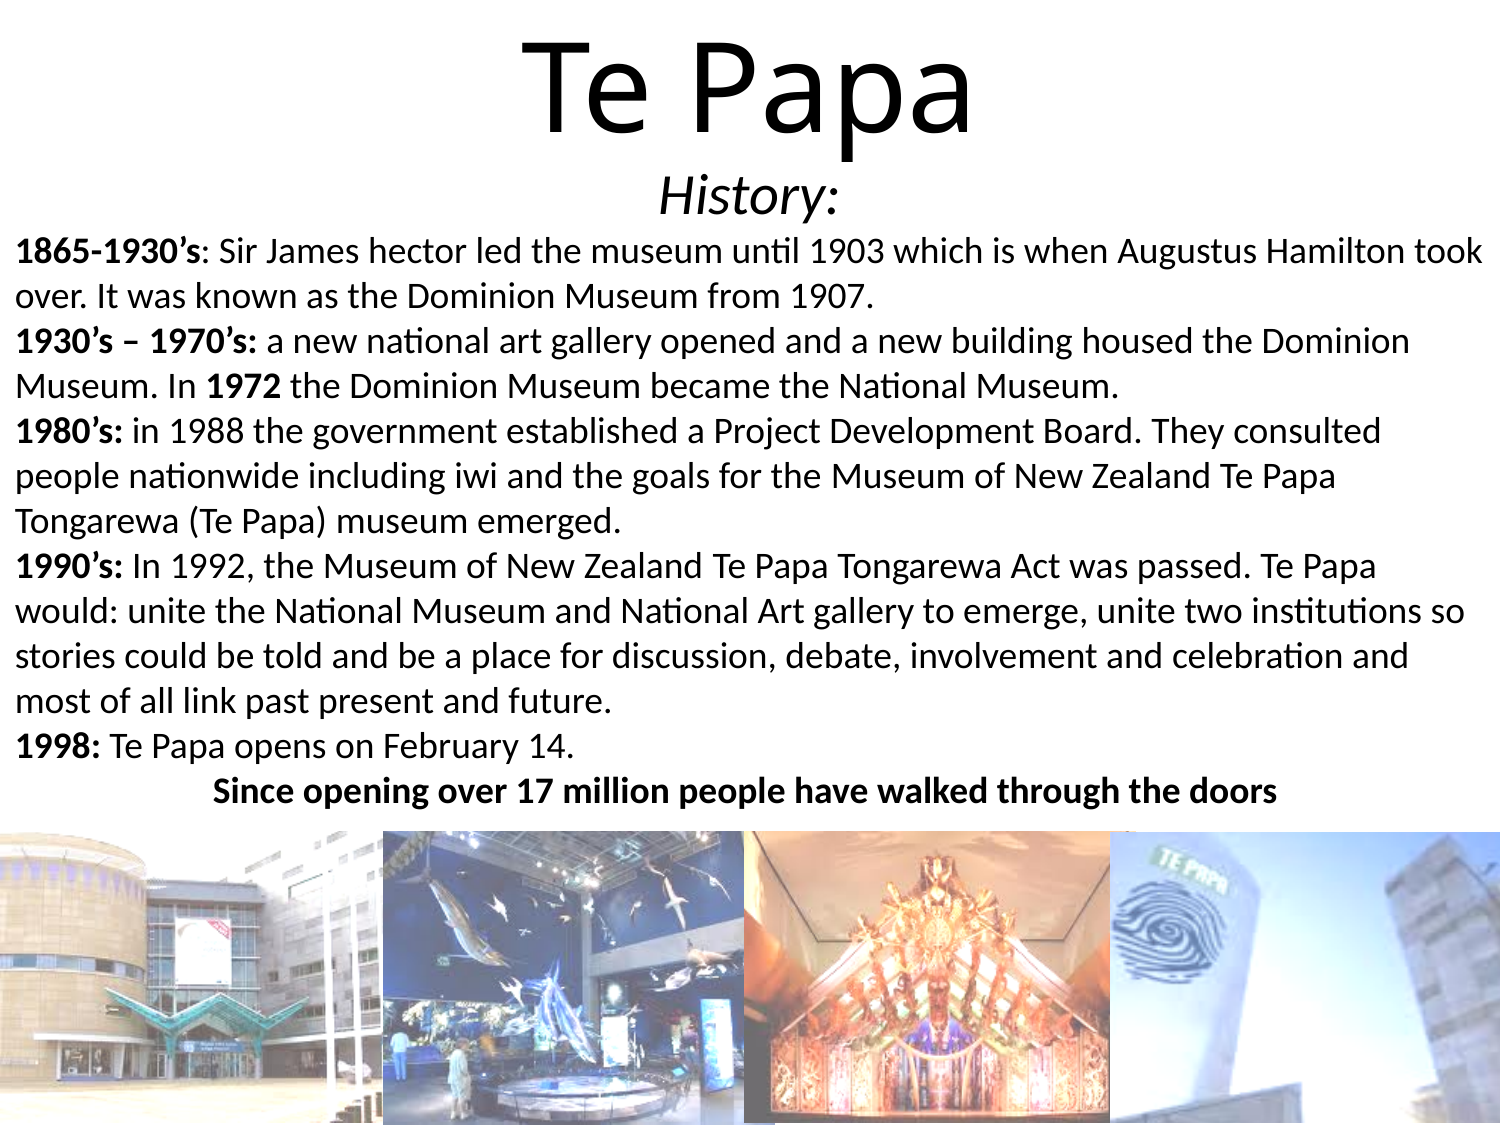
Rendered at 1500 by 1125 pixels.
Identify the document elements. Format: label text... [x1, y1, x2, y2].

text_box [0, 831, 1500, 1125]
text_box Te Papa [0, 0, 1500, 149]
text_box History: 1865-1930’s: Sir James hector led the museum until 1903 which is when Augustus Hamilton took over. It was known as the Dominion Museum from 1907. 1930’s – 1970’s: a new national art gallery opened and a new building housed the Dominion Museum. In 1972 the Dominion Museum became the National Museum. 1980’s: in 1988 the government established a Project Development Board. They consulted people nationwide including iwi and the goals for the Museum of New Zealand Te Papa Tongarewa (Te Papa) museum emerged. 1990’s: In 1992, the Museum of New Zealand Te Papa Tongarewa Act was passed. Te Papa would: unite the National Museum and National Art gallery to emerge, unite two institutions so stories could be told and be a place for discussion, debate, involvement and celebration and most of all link past present and future. 1998: Te Papa opens on February 14. Since opening over 17 million people have walked through the doors [0, 149, 1500, 831]
